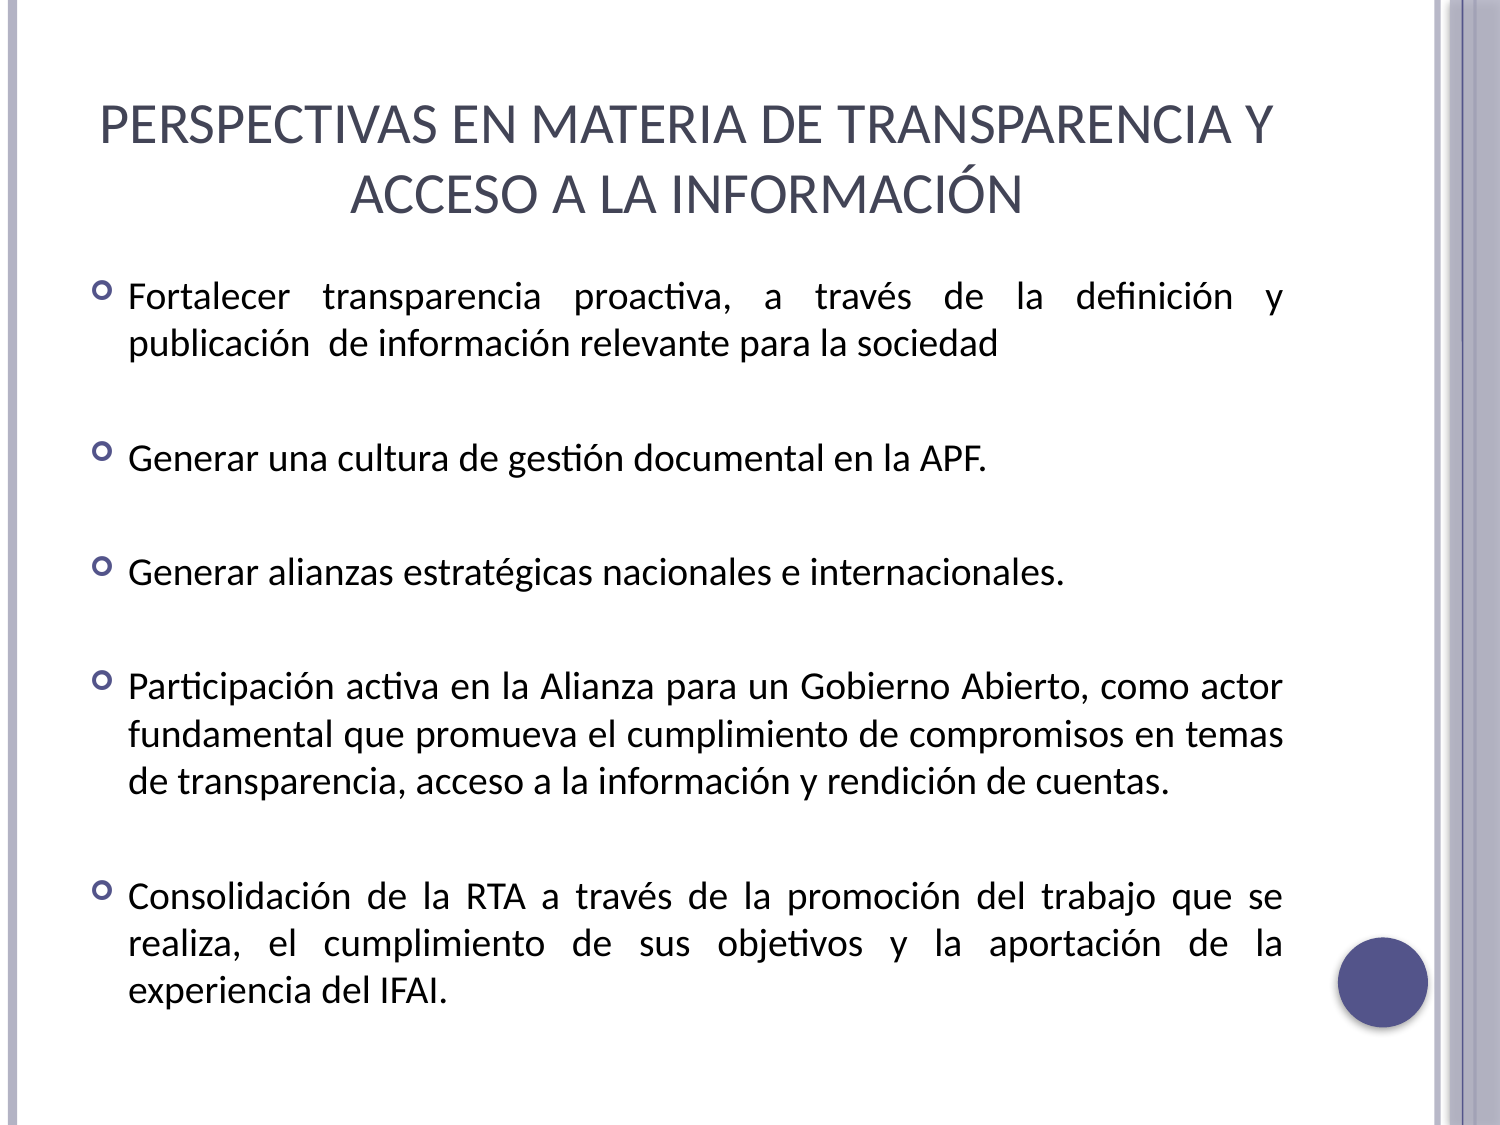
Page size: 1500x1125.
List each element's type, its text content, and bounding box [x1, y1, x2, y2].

list Fortalecer transparencia proactiva, a través de la definición y publicación de información relevante para la sociedad Generar una cultura de gestión documental en la APF. Generar alianzas estratégicas nacionales e internacionales. Participación activa en la Alianza para un Gobierno Abierto, como actor fundamental que promueva el cumplimiento de compromisos en temas de transparencia, acceso a la información y rendición de cuentas. Consolidación de la RTA a través de la promoción del trabajo que se realiza, el cumplimiento de sus objetivos y la aportación de la experiencia del IFAI. [75, 262, 1300, 1062]
title Perspectivas en materia de transparencia y acceso a la información [75, 45, 1300, 233]
